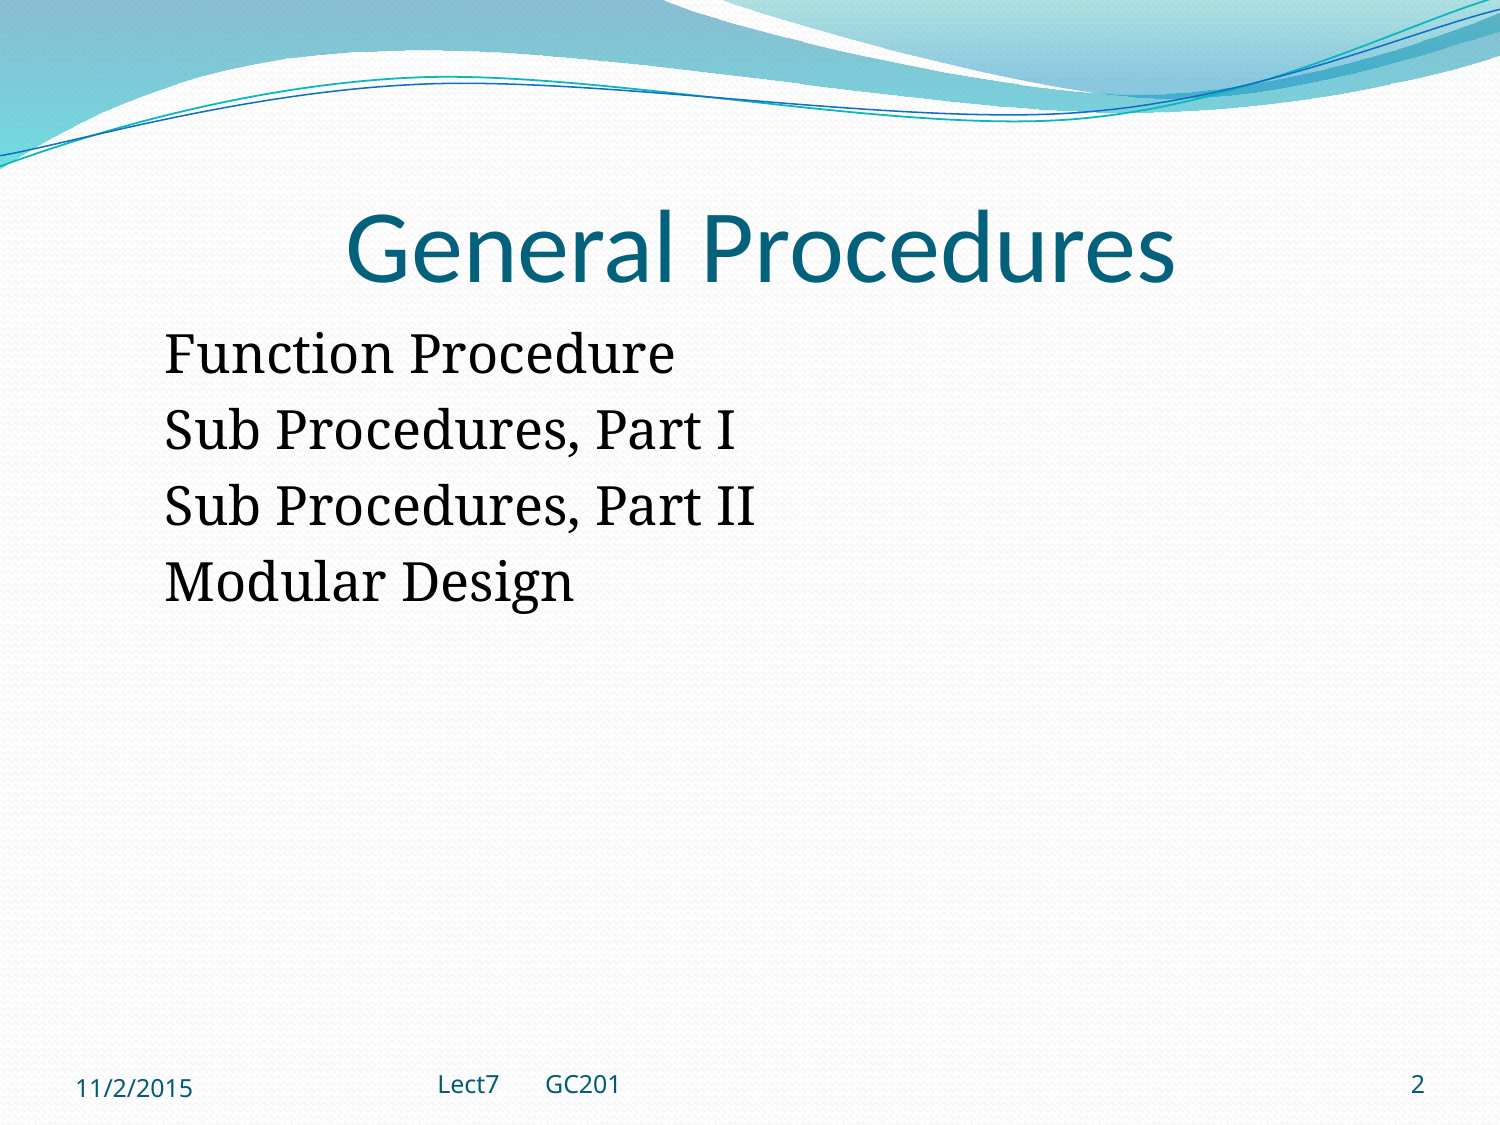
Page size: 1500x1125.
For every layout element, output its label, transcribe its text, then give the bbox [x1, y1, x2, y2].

title General Procedures [75, 115, 1425, 303]
list Function Procedure Sub Procedures, Part I Sub Procedures, Part II Modular Design [150, 312, 1419, 994]
slide_number 2 [1299, 1042, 1425, 1103]
footer Lect7 GC201 [437, 1042, 988, 1103]
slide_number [75, 1042, 425, 1103]
